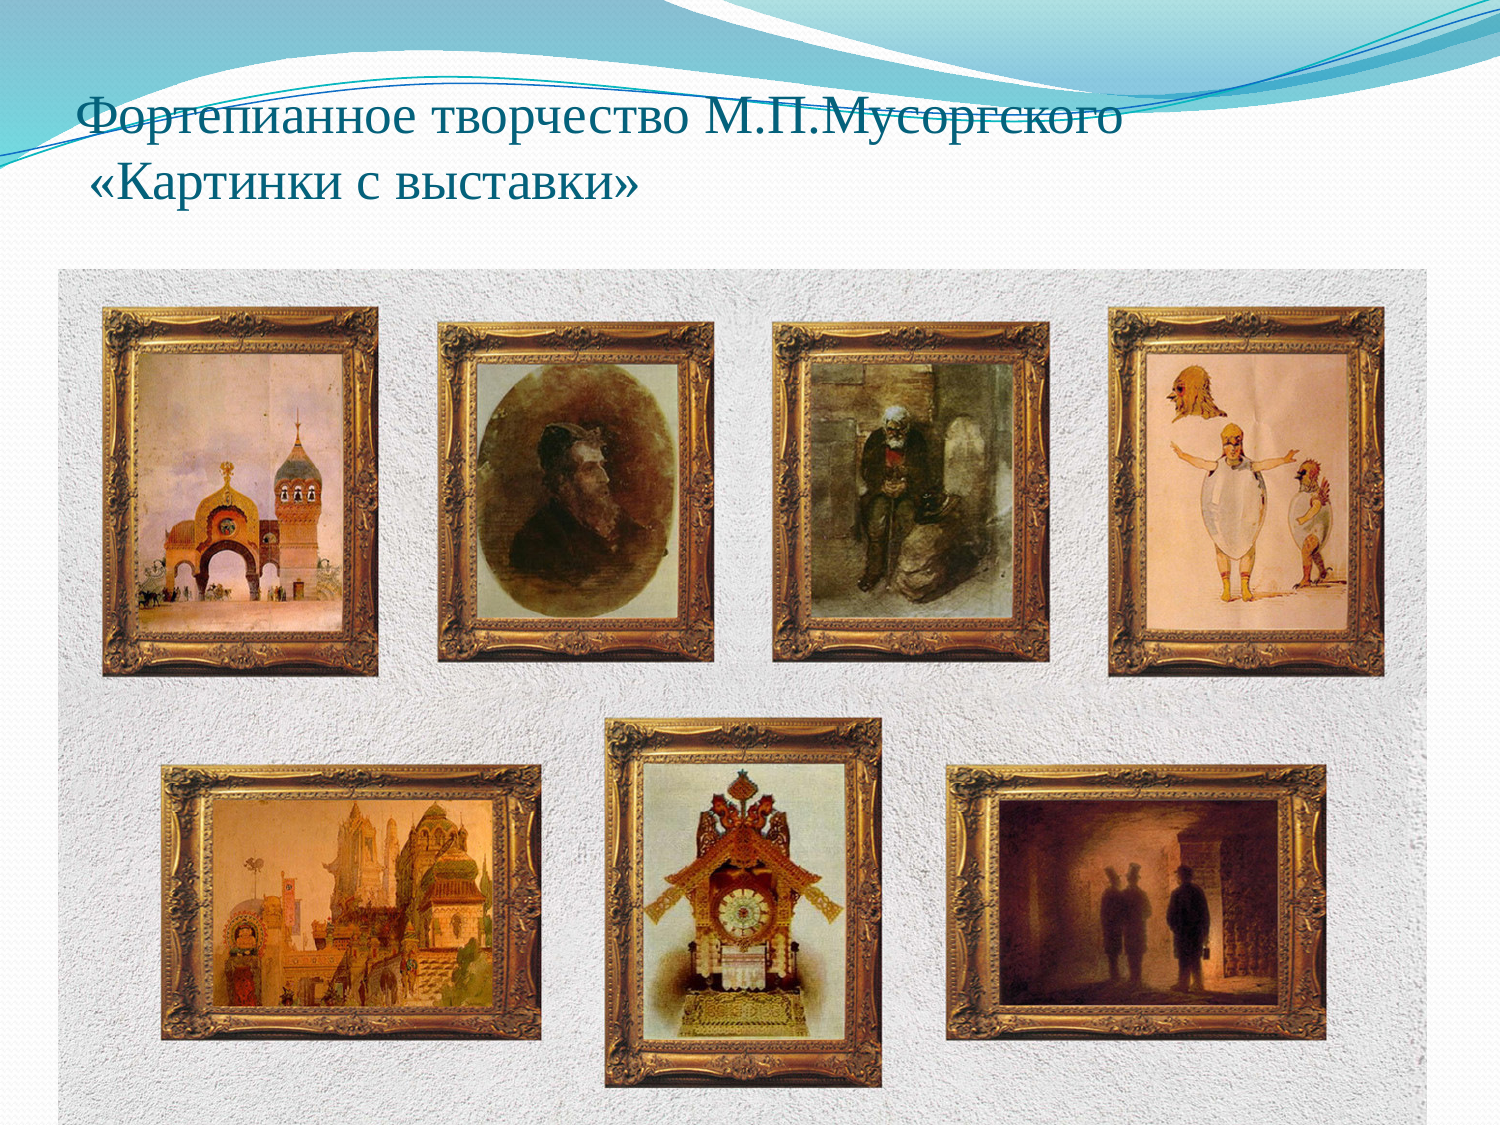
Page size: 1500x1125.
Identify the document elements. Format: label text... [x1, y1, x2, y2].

picture [58, 269, 1427, 1125]
title Фортепианное творчество М.П.Мусоргского «Картинки с выставки» [75, 70, 1438, 211]
